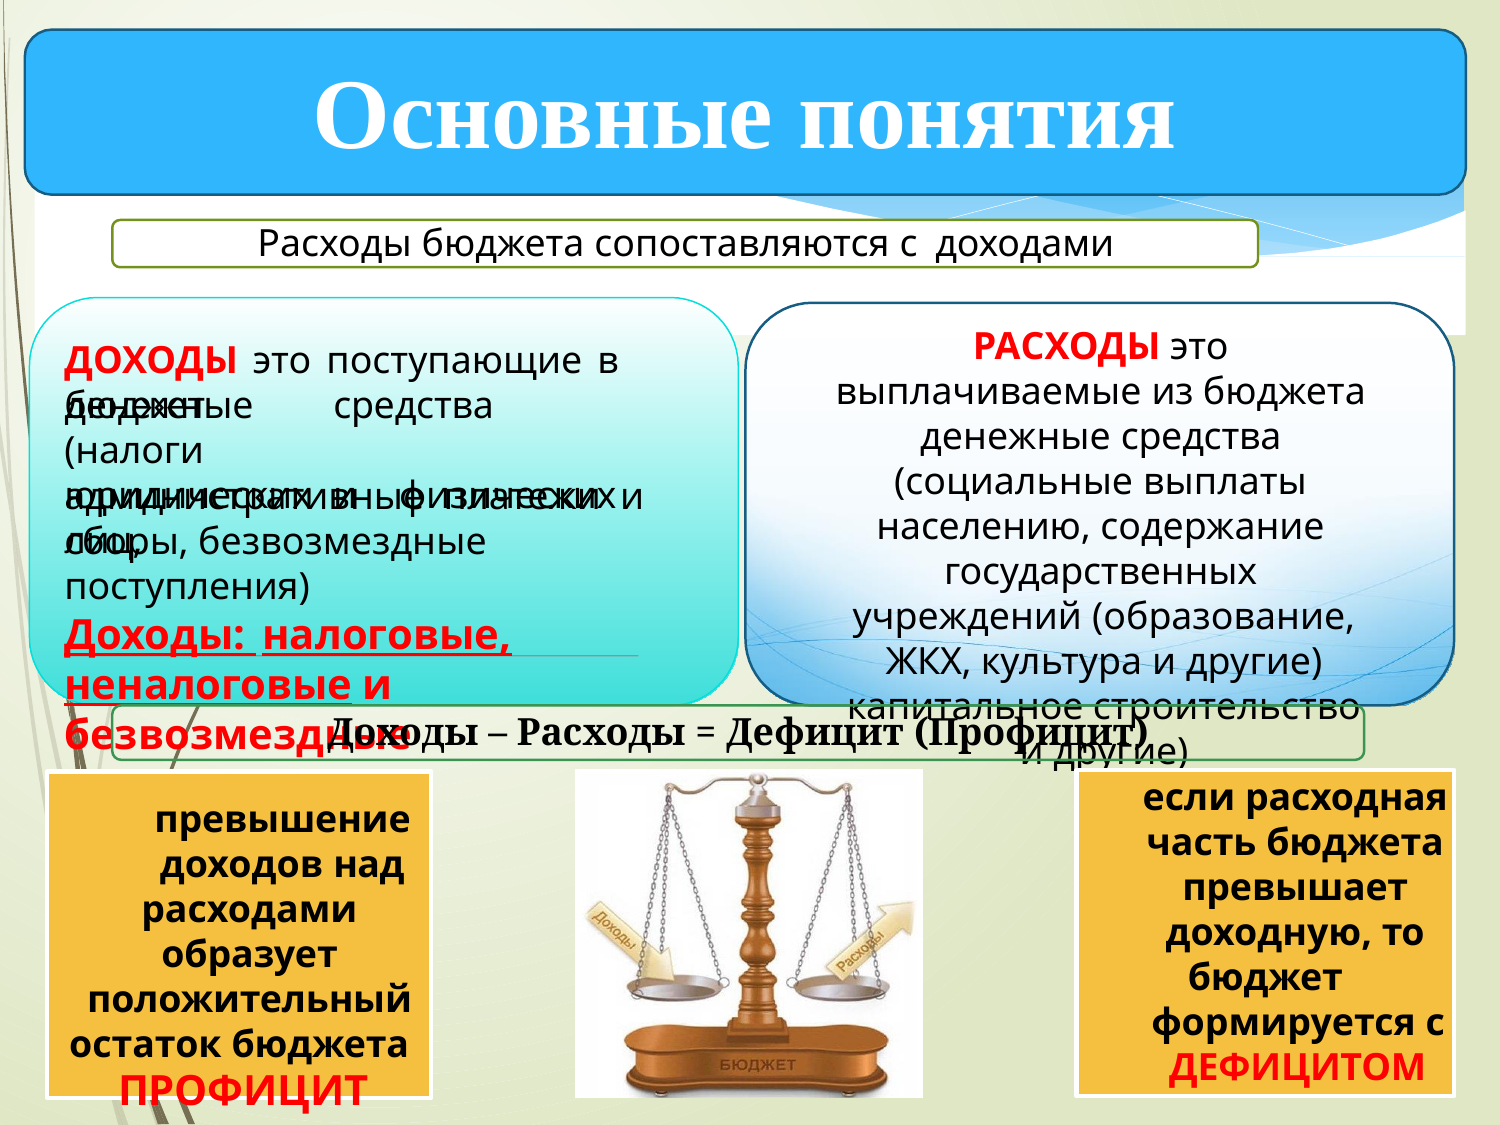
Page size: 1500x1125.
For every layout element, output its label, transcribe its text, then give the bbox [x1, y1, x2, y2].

picture [575, 769, 923, 1098]
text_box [23, 27, 1468, 336]
text_box Доходы – Расходы = Дефицит (Профицит) [114, 714, 1362, 753]
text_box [743, 301, 1456, 707]
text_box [28, 296, 740, 707]
text_box РАСХОДЫ это выплачиваемые из бюджета денежные средства (социальные выплаты населению, содержание государственных учреждений (образование, ЖКХ, культура и другие) капитальное строительство и другие) [821, 715, 1378, 772]
text_box [112, 715, 1365, 760]
text_box административные платежи и сборы, безвозмездные поступления) Доходы: налоговые, неналоговые и безвозмездные поступления. [62, 715, 706, 808]
text_box превышение доходов над расходами образует положительный остаток бюджета ПРОФИЦИТ [47, 1109, 431, 1115]
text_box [44, 769, 434, 1101]
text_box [110, 218, 1260, 269]
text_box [1073, 767, 1457, 1099]
